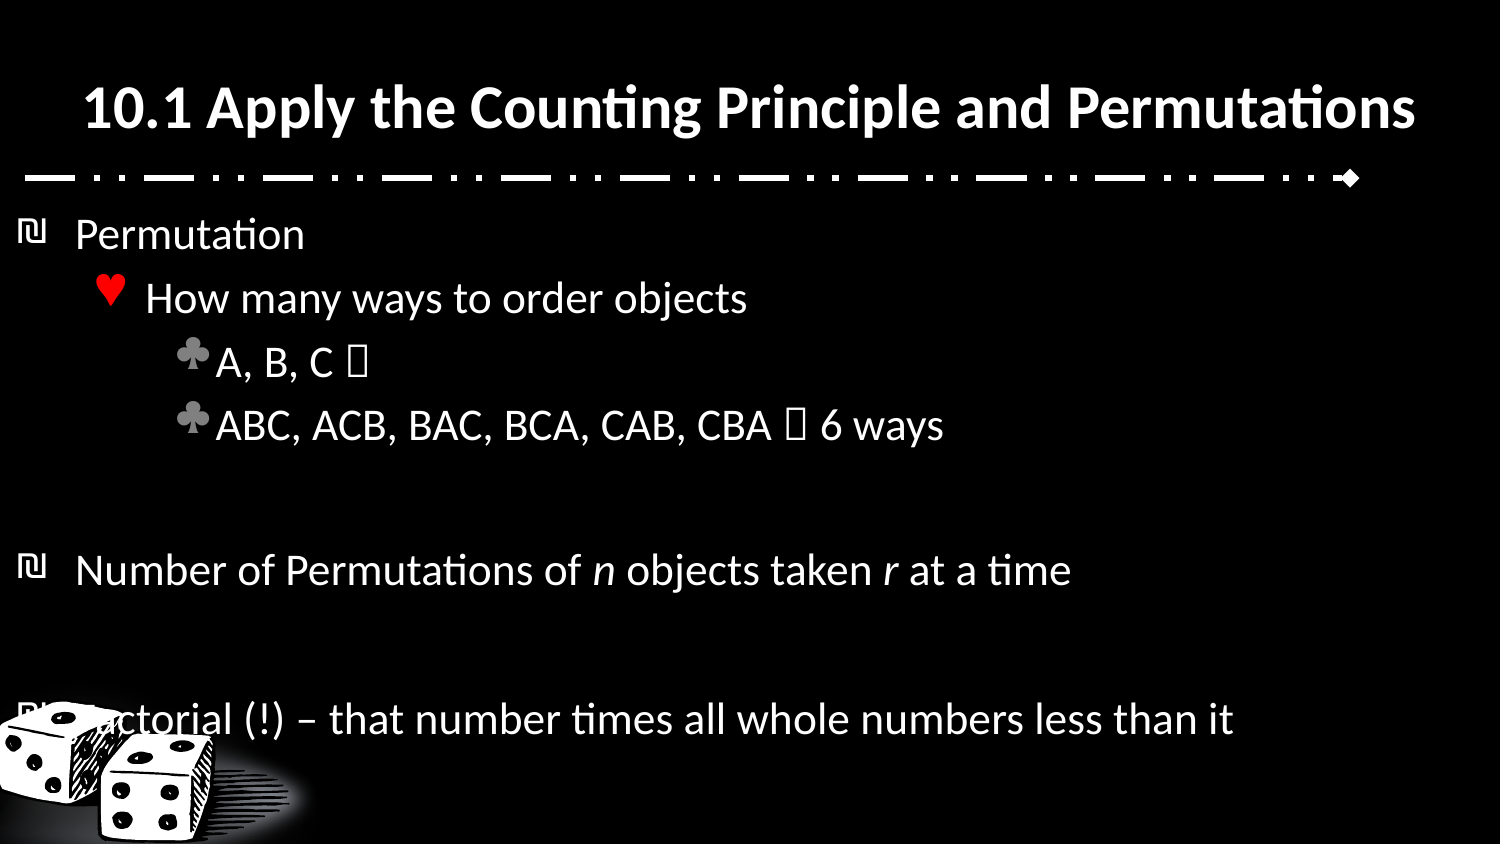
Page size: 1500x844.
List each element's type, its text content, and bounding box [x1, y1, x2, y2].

title 10.1 Apply the Counting Principle and Permutations [0, 33, 1500, 175]
